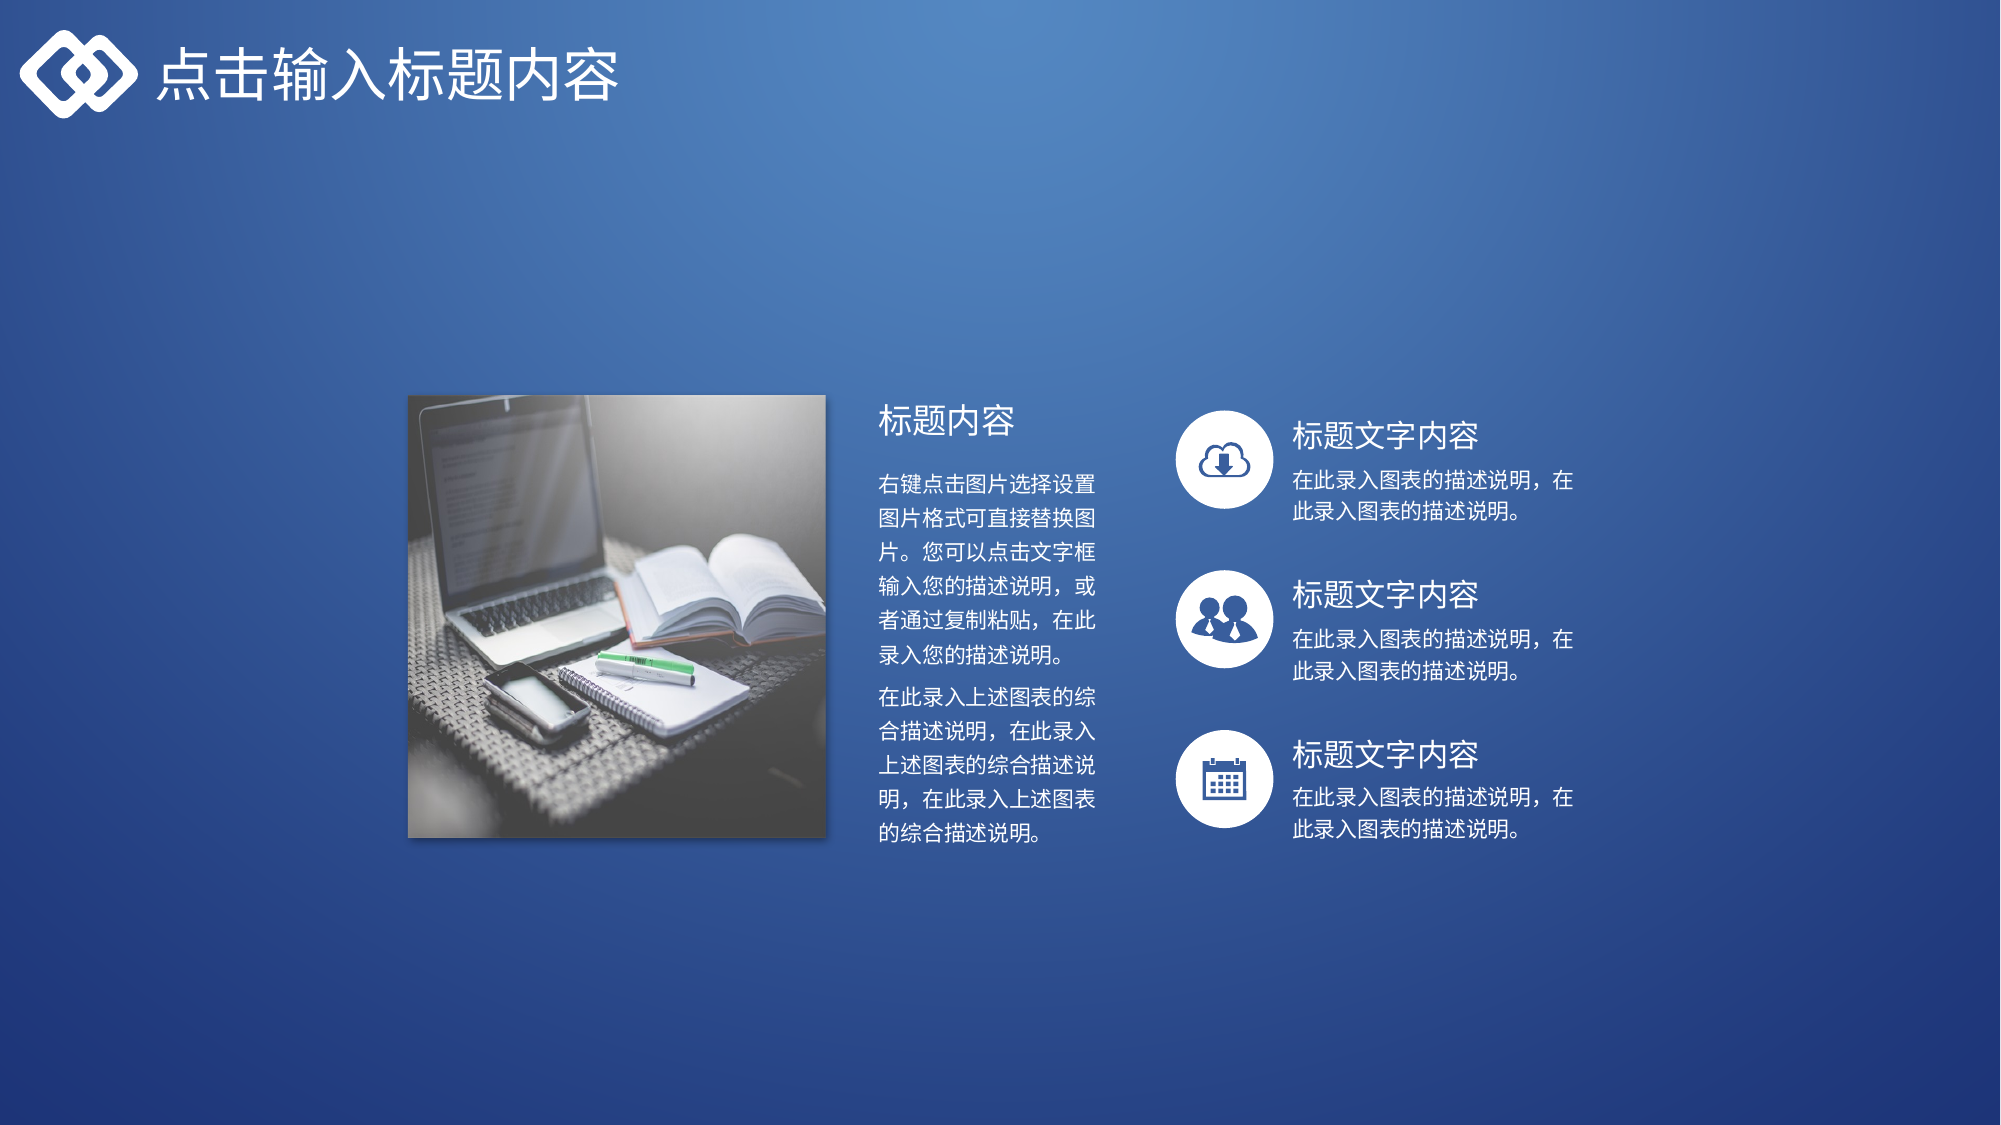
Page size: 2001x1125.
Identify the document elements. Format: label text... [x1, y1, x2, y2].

text_box 在此录入图表的描述说明，在此录入图表的描述说明。 [1281, 615, 1591, 690]
text_box 在此录入图表的描述说明，在此录入图表的描述说明。 [1281, 455, 1591, 530]
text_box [1175, 570, 1274, 669]
text_box 标题文字内容 [1281, 729, 1573, 772]
text_box [407, 395, 826, 838]
text_box 点击输入标题内容 [154, 42, 630, 105]
text_box 标题文字内容 [1281, 569, 1573, 615]
text_box 在此录入图表的描述说明，在此录入图表的描述说明。 [1281, 772, 1591, 847]
text_box 标题内容 [867, 393, 1027, 446]
text_box 右键点击图片选择设置图片格式可直接替换图片。您可以点击文字框输入您的描述说明，或者通过复制粘贴，在此录入您的描述说明。 在此录入上述图表的综合描述说明，在此录入上述图表的综合描述说明，在此录入上述图表的综合描述说明。 [867, 457, 1123, 852]
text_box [1175, 410, 1274, 509]
picture [0, 0, 2001, 1125]
text_box 标题文字内容 [1281, 410, 1573, 455]
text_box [29, 39, 130, 110]
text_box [1175, 730, 1274, 829]
